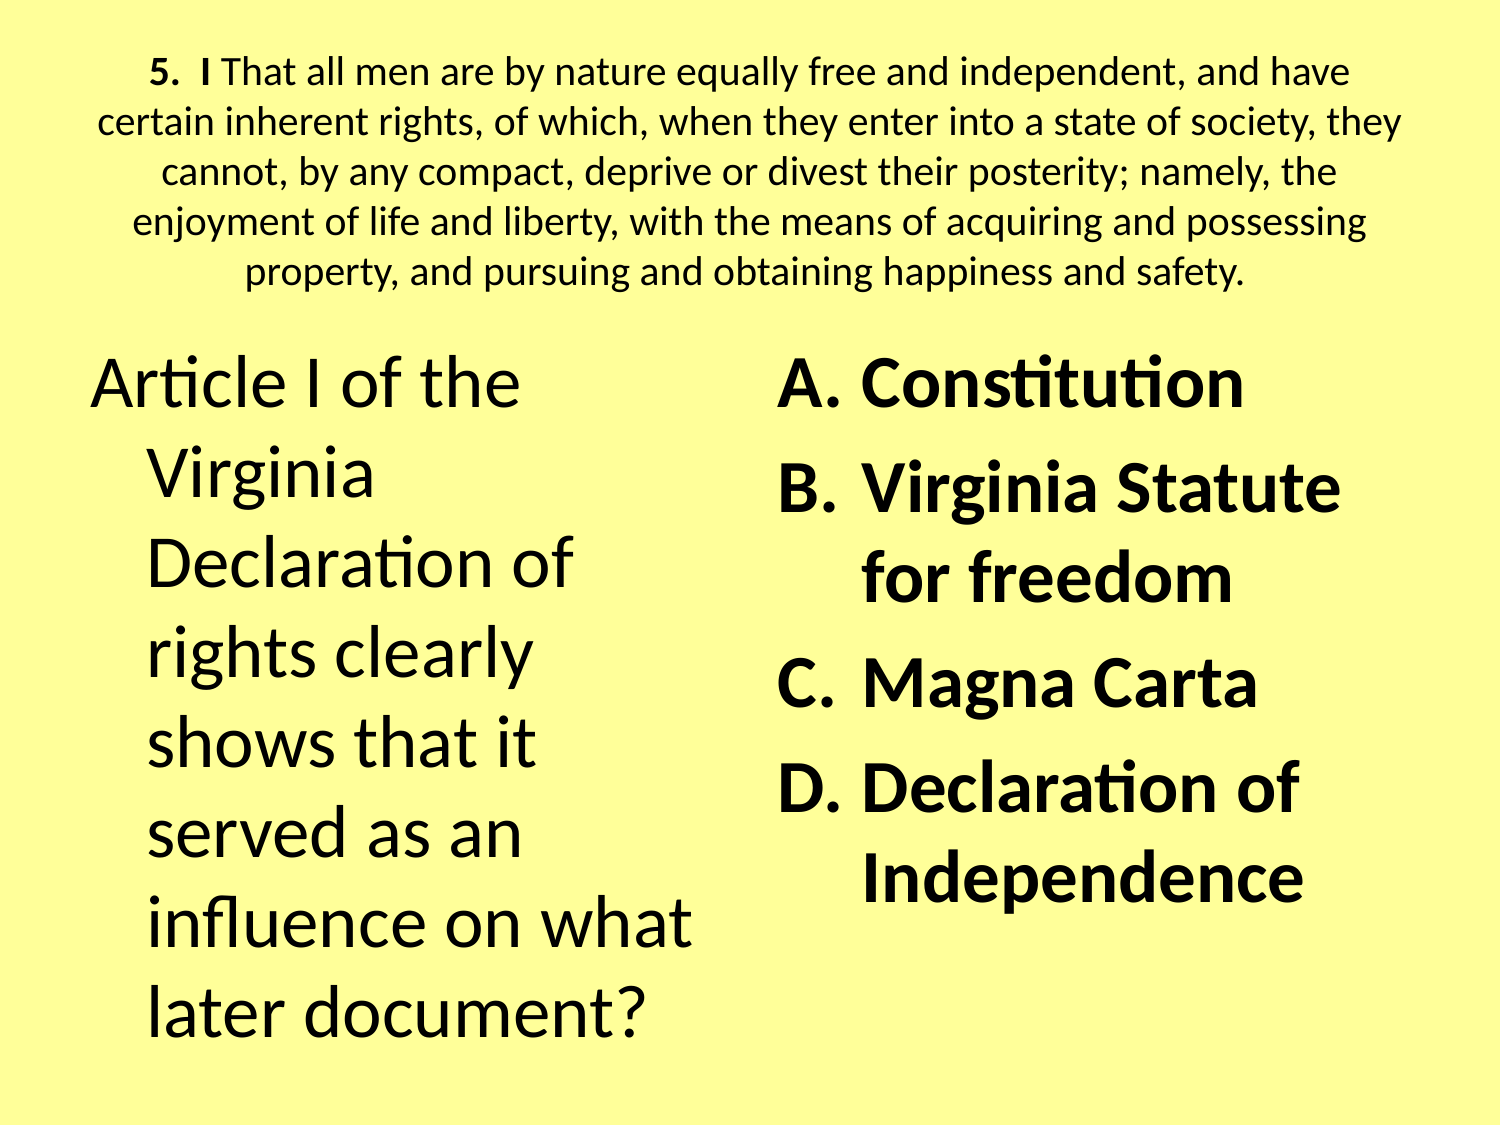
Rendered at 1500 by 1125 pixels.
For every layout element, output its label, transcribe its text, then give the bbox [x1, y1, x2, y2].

list Constitution Virginia Statute for freedom Magna Carta Declaration of Independence [762, 324, 1425, 1068]
title 5. I That all men are by nature equally free and independent, and have certain inherent rights, of which, when they enter into a state of society, they cannot, by any compact, deprive or divest their posterity; namely, the enjoyment of life and liberty, with the means of acquiring and possessing property, and pursuing and obtaining happiness and safety. [75, 99, 1425, 288]
list Article I of the Virginia Declaration of rights clearly shows that it served as an influence on what later document? [75, 324, 738, 1068]
